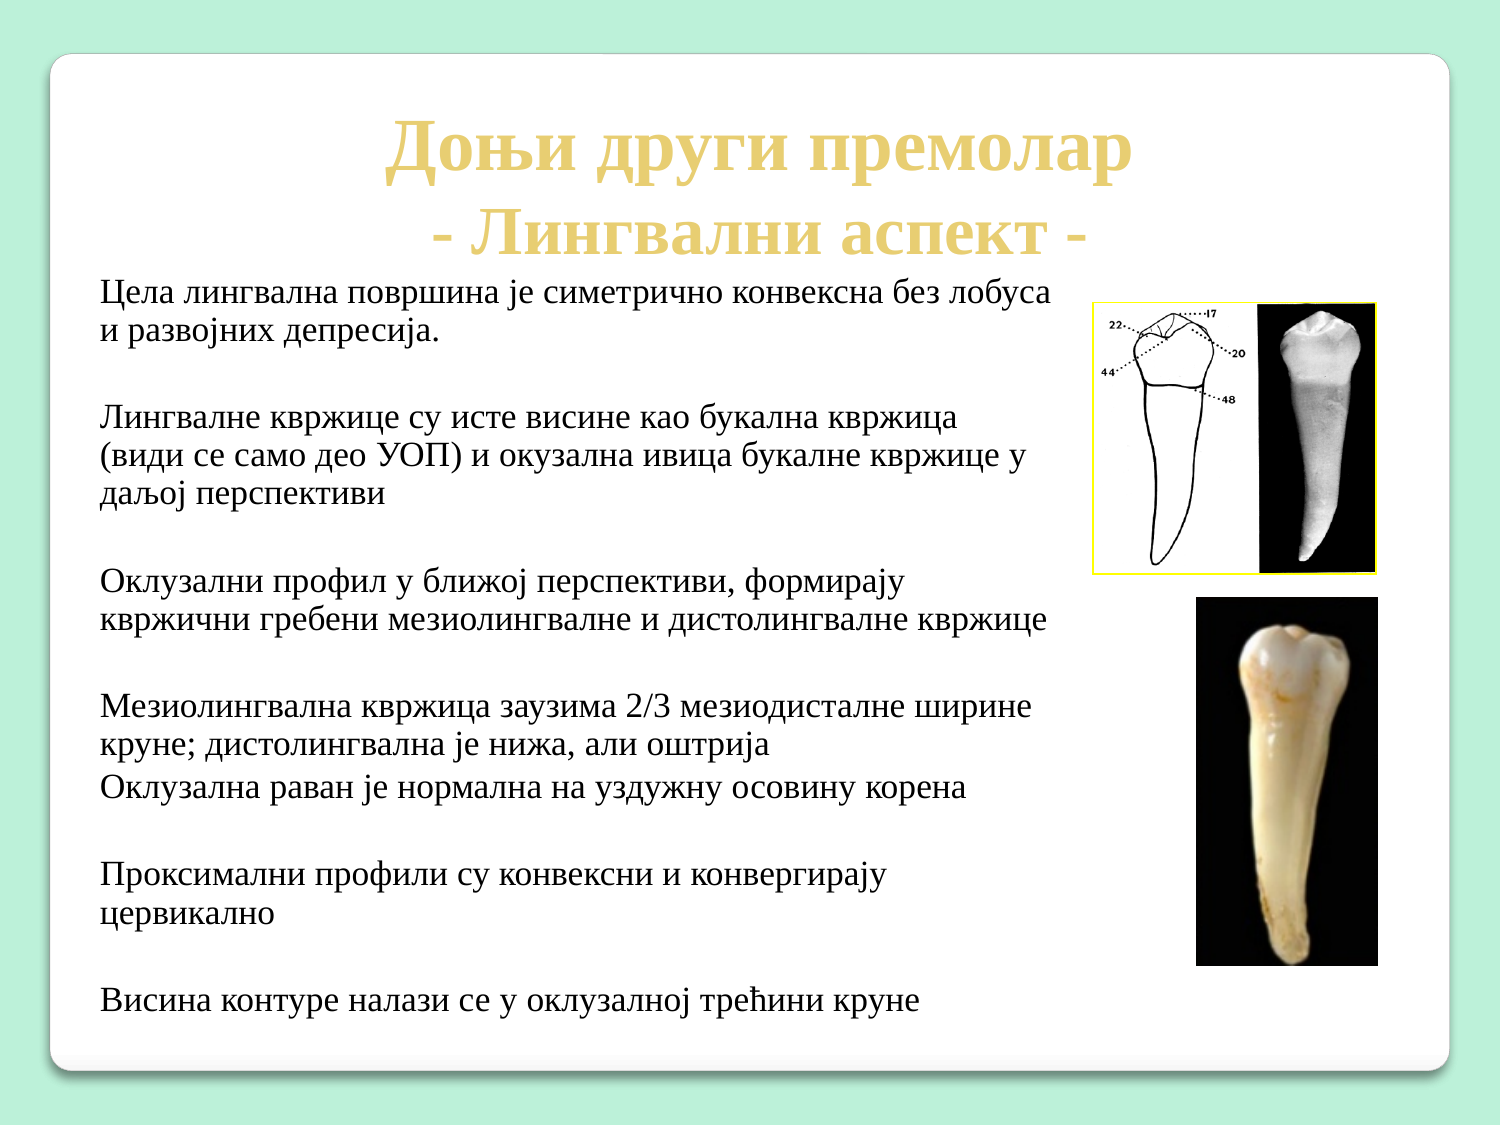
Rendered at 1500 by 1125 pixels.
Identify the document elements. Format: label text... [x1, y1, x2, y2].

title Доњи други премолар - Лингвални аспект - [324, 90, 1196, 279]
list Цела лингвална површина је симетрично конвексна без лобуса и развојних депресија. Лингвалне квржице су исте висине као букална квржица (види се само део УОП) и окузална ивица букалне квржице у даљој перспективи Оклузални профил у ближој перспективи, формирају квржични гребени мезиолингвалне и дистолингвалне квржице Мезиолингвална квржица заузима 2/3 мезиодисталне ширине круне; дистолингвална је нижа, али оштрија Оклузална раван је нормална на уздужну осовину корена Проксимални профили су конвексни и конвергирају цервикално Висина контуре налази се у оклузалној трећини круне [88, 267, 1073, 1049]
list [1196, 597, 1378, 966]
picture [1093, 303, 1376, 574]
